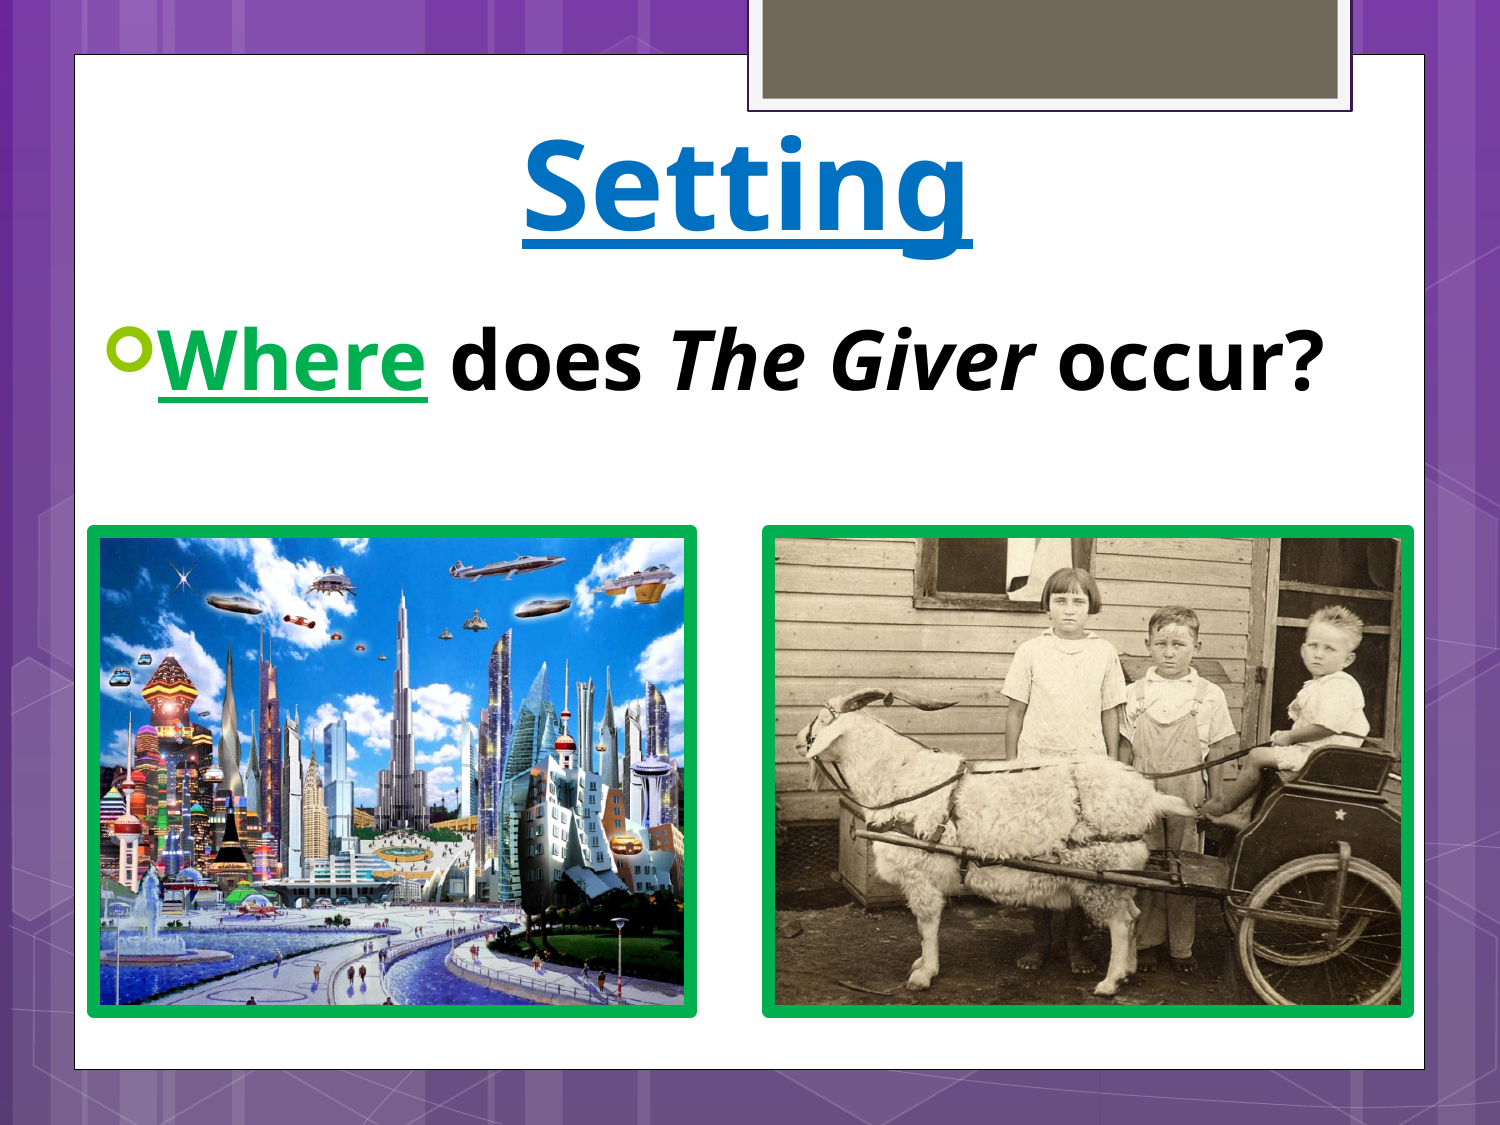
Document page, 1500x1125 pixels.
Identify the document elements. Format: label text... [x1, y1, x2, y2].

picture [774, 537, 1402, 1006]
text_box Setting [171, 75, 1324, 263]
picture [99, 537, 685, 1006]
list Where does The Giver occur? [75, 299, 1413, 957]
